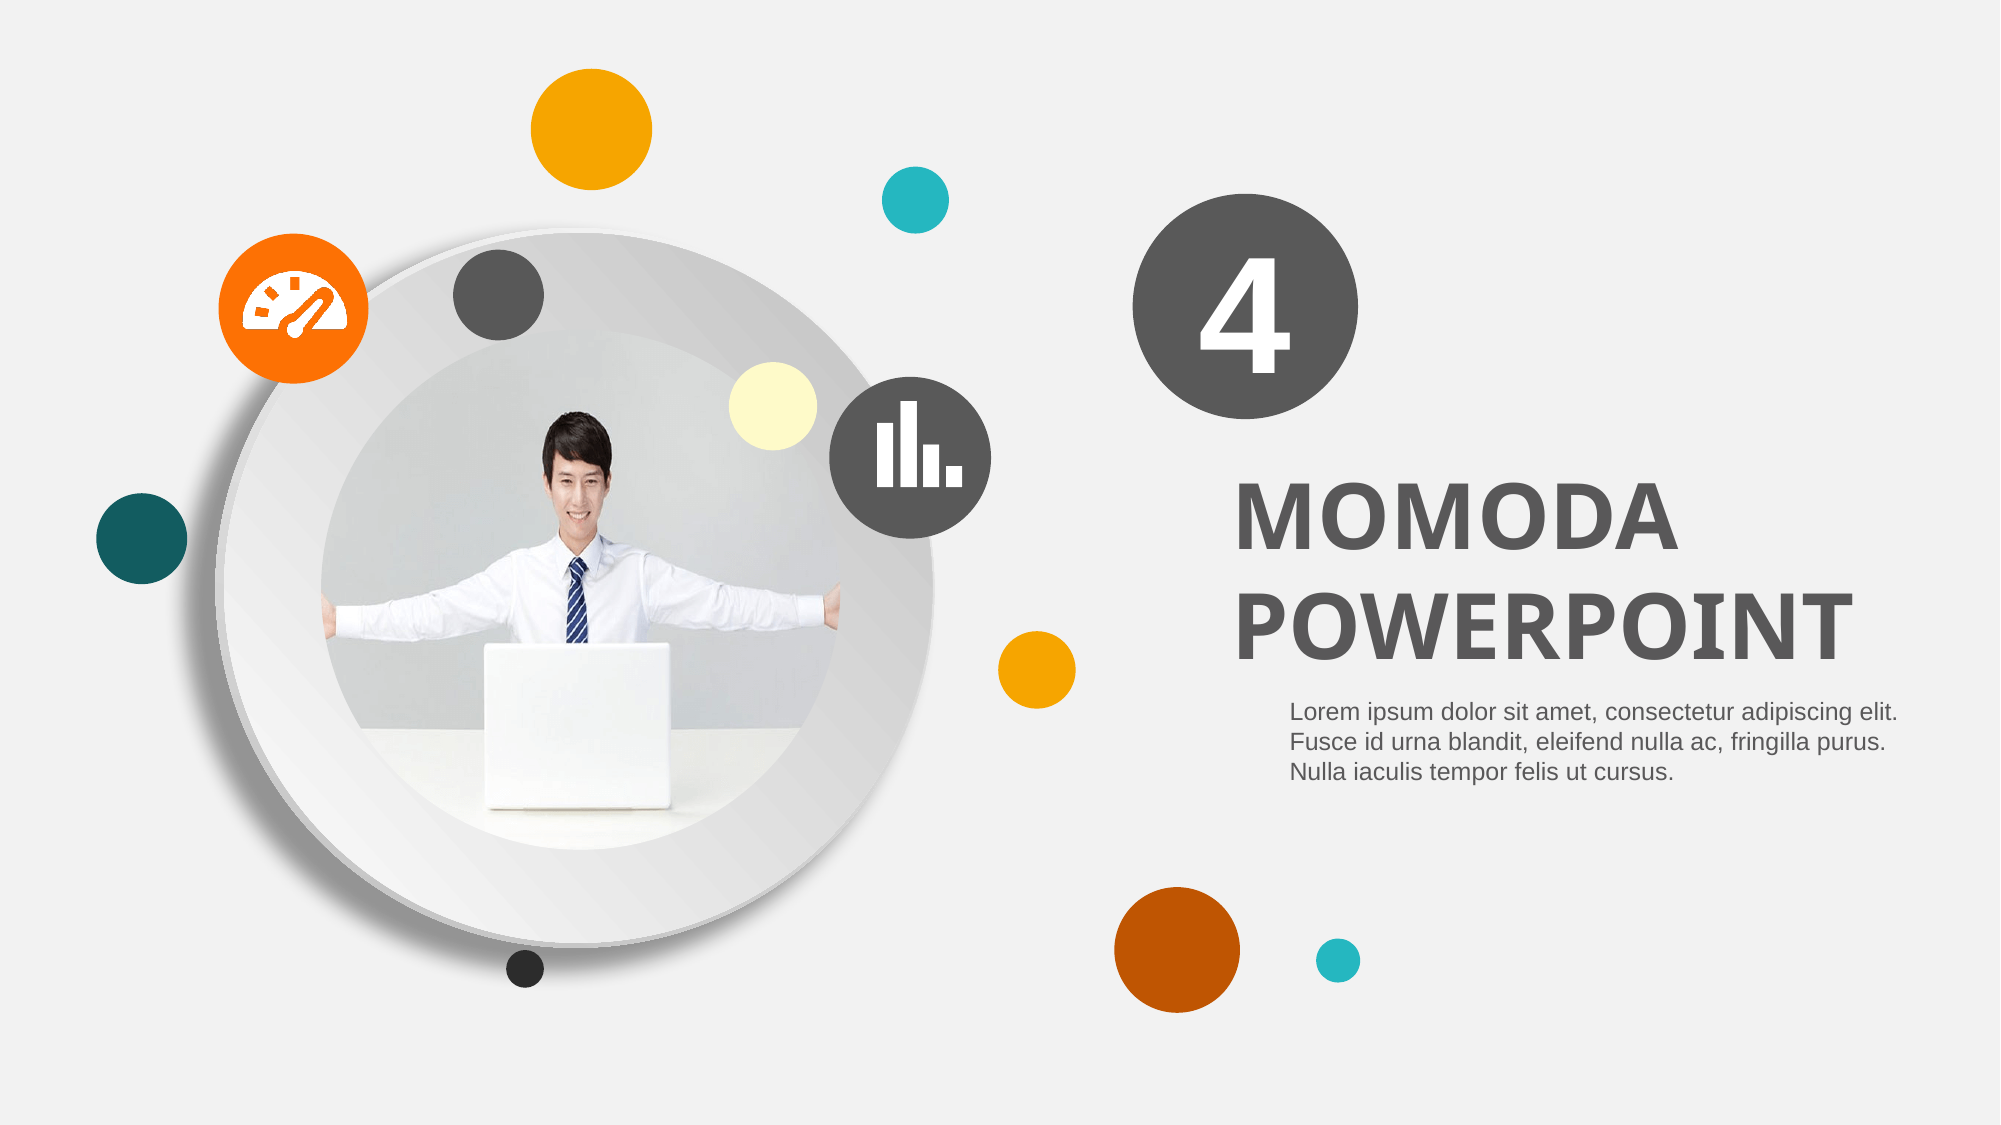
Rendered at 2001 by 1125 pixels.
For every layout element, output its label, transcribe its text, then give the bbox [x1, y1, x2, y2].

text_box 4 [1131, 192, 1360, 421]
text_box [95, 492, 189, 586]
text_box [1113, 886, 1242, 1014]
text_box MOMODA POWERPOINT [1216, 450, 1870, 686]
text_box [829, 376, 992, 539]
text_box [1315, 937, 1362, 984]
text_box [505, 948, 545, 989]
text_box [529, 67, 654, 192]
text_box [880, 165, 950, 229]
text_box [997, 630, 1077, 710]
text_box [215, 227, 935, 948]
text_box Lorem ipsum dolor sit amet, consectetur adipiscing elit. Fusce id urna blandit, eleifend nulla ac, fringilla purus. Nulla iaculis tempor felis ut cursus. [1274, 687, 1934, 793]
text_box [218, 233, 369, 384]
